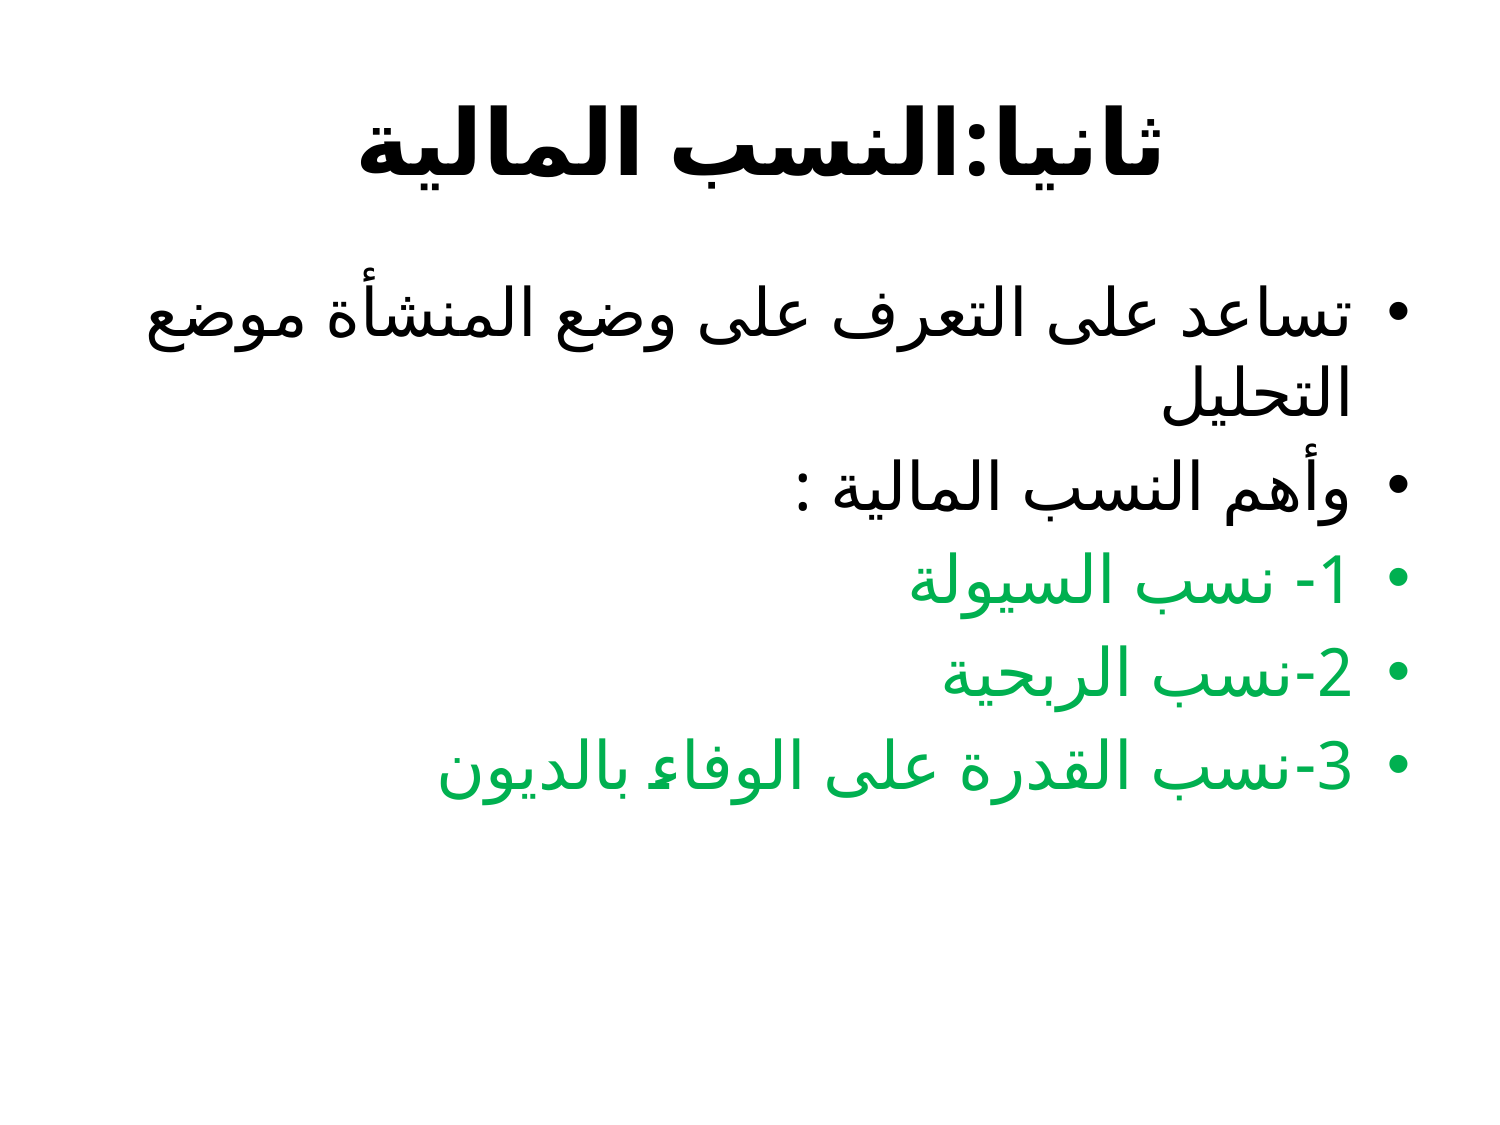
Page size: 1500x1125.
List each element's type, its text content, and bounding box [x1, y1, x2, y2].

title ثانيا:النسب المالية [75, 45, 1425, 233]
list تساعد على التعرف على وضع المنشأة موضع التحليل وأهم النسب المالية : 1- نسب السيولة 2-نسب الربحية 3-نسب القدرة على الوفاء بالديون [75, 262, 1425, 1005]
